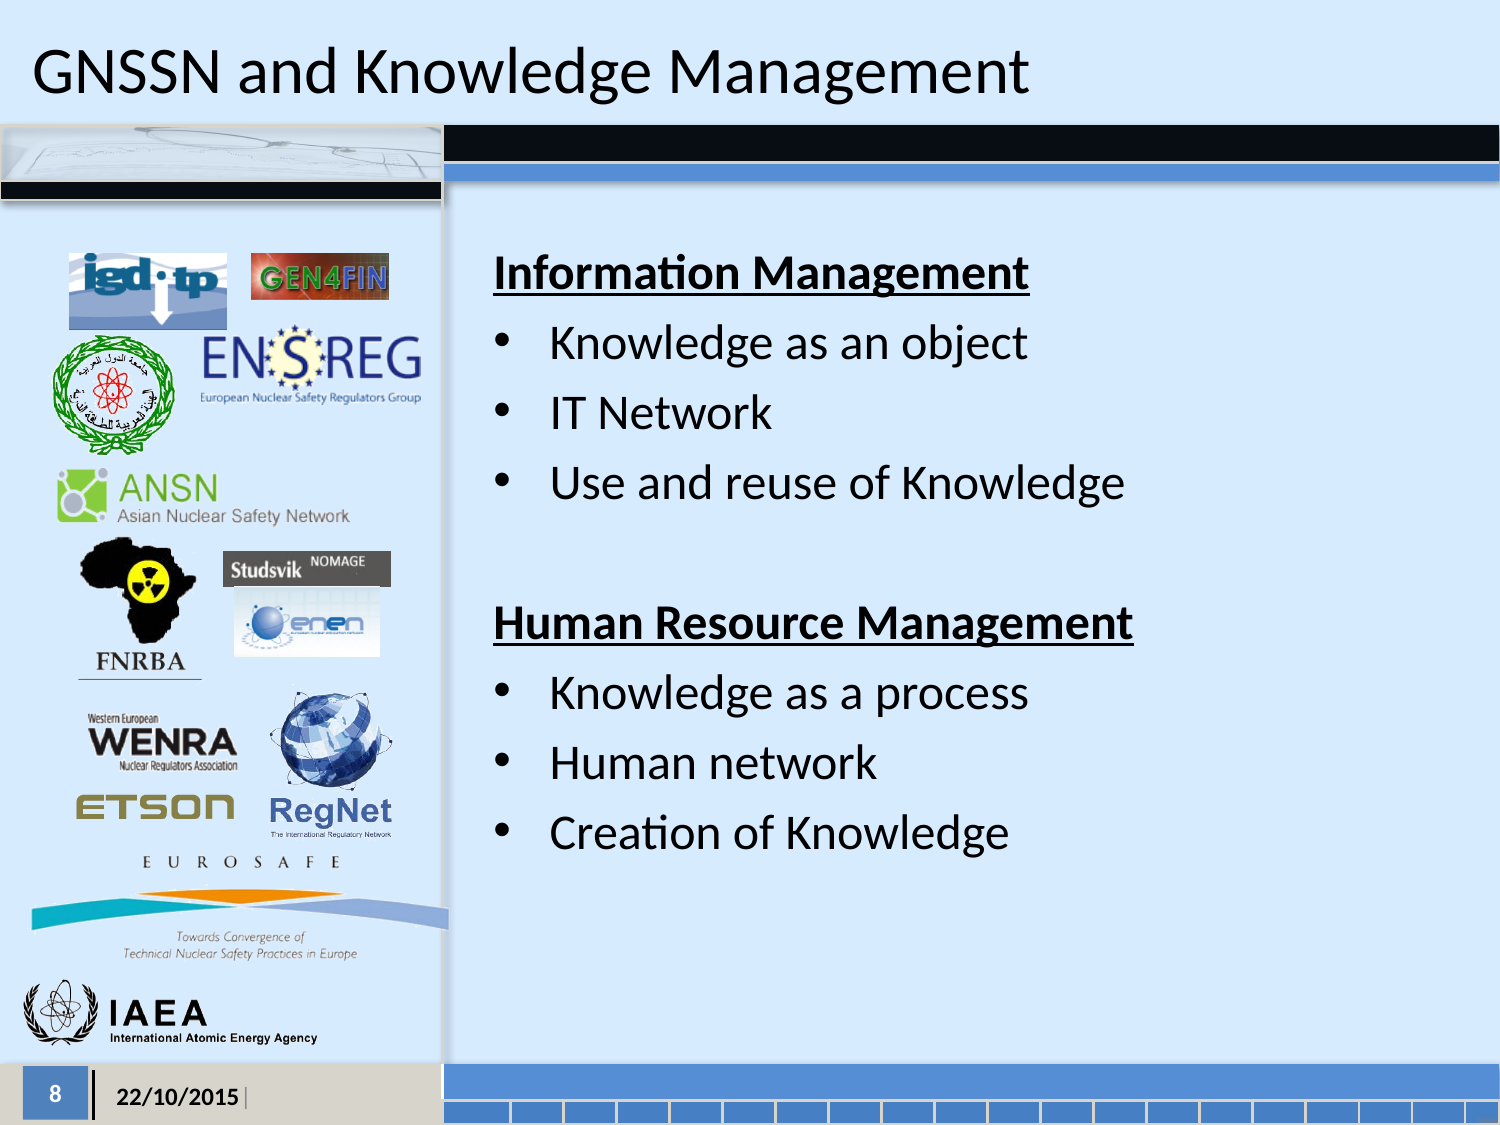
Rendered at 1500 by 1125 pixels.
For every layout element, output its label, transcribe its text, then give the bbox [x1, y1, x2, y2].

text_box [223, 551, 391, 658]
title GNSSN and Knowledge Management [17, 7, 1425, 126]
list Information Management Knowledge as an object IT Network Use and reuse of Knowledge Human Resource Management Knowledge as a process Human network Creation of Knowledge [478, 231, 1483, 1035]
picture [17, 684, 456, 1051]
picture [56, 465, 350, 689]
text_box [37, 323, 421, 469]
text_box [69, 253, 389, 331]
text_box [64, 703, 248, 820]
